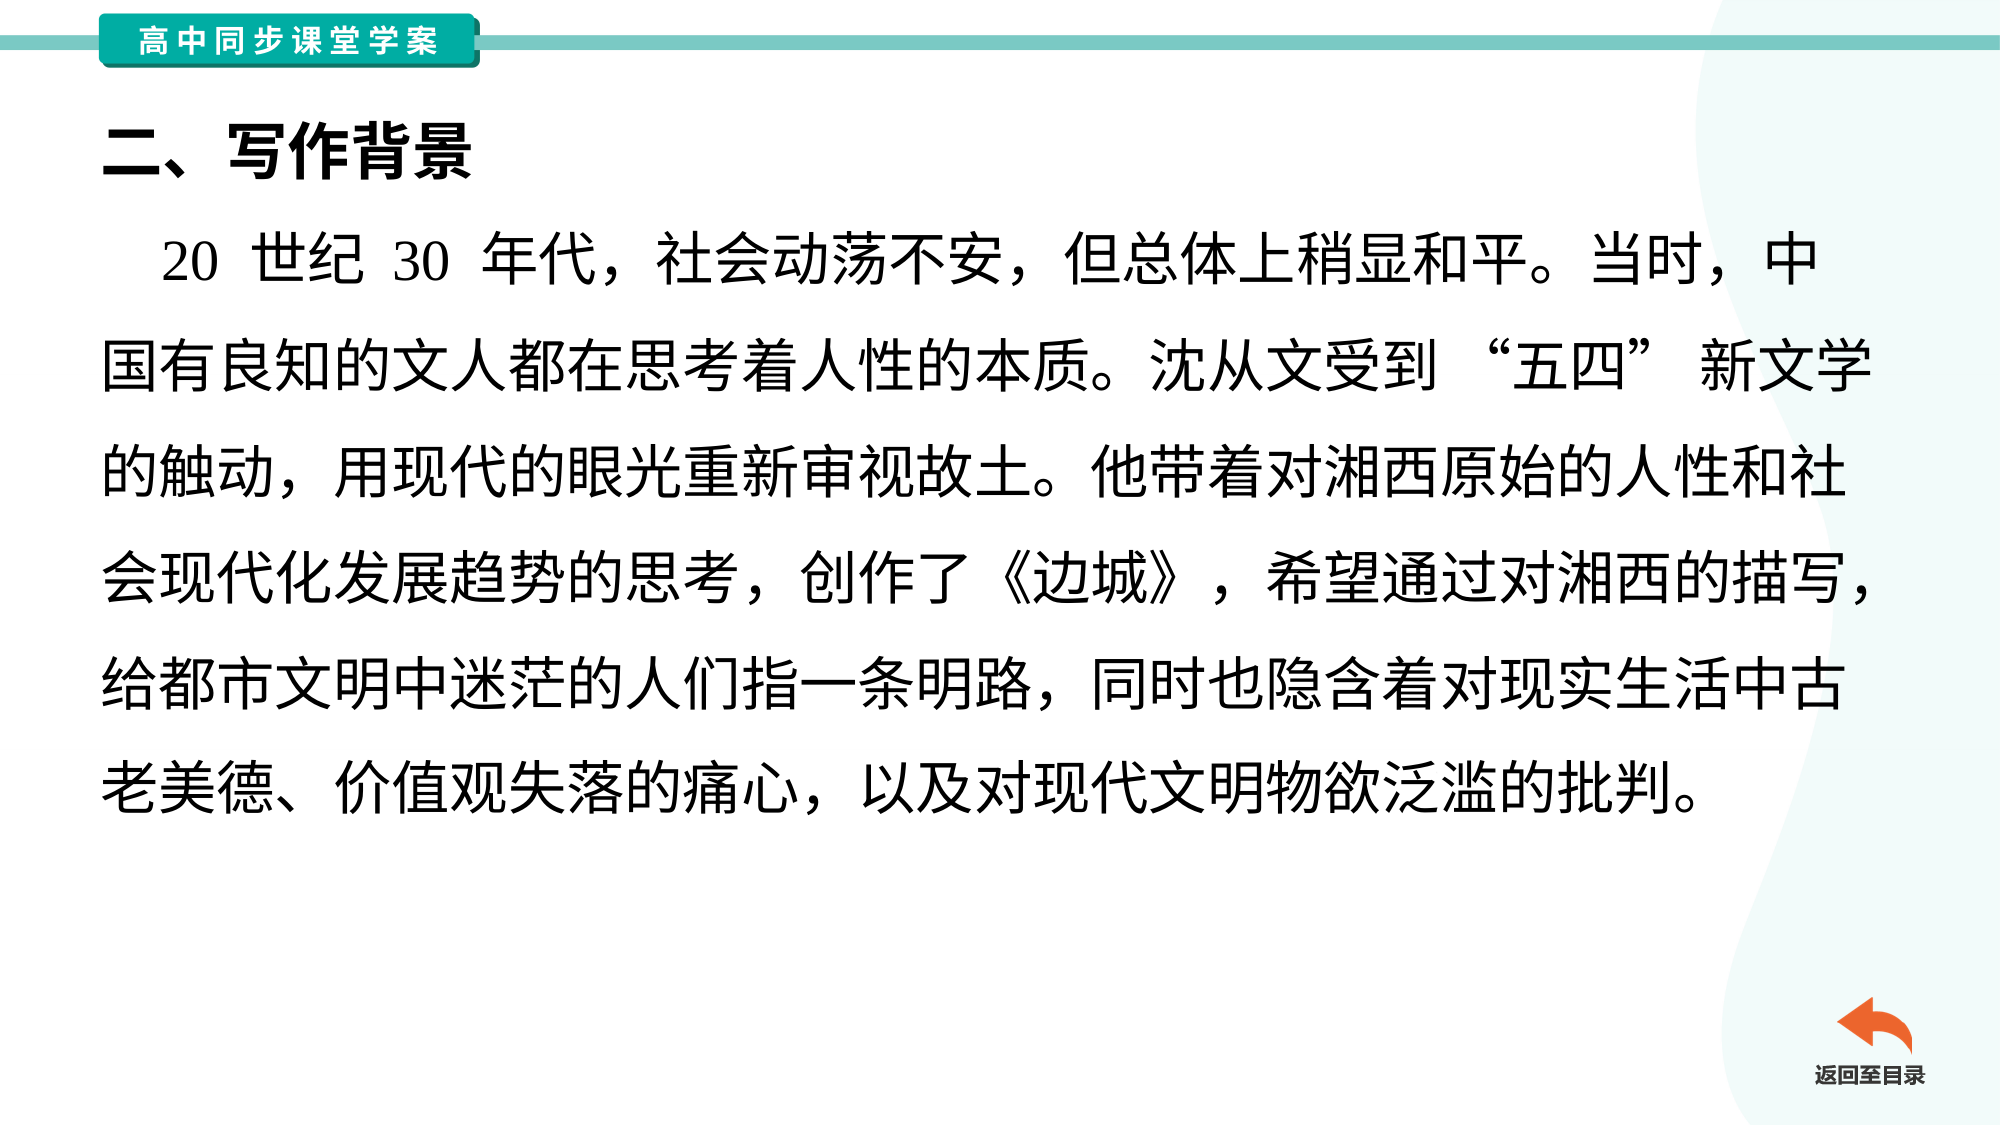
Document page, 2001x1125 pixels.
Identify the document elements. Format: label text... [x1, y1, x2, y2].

text_box 20 世纪 30 年代，社会动荡不安，但总体上稍显和平。当时，中 国有良知的文人都在思考着人性的本质。沈从文受到 “五四” 新文学 的触动，用现代的眼光重新审视故土。他带着对湘西原始的人性和社 会现代化发展趋势的思考，创作了《边城》，希望通过对湘西的描写， 给都市文明中迷茫的人们指一条明路，同时也隐含着对现实生活中古 老美德、价值观失落的痛心，以及对现代文明物欲泛滥的批判。 [100, 186, 1899, 811]
text_box 二、写作背景 [100, 76, 1899, 186]
picture [0, 0, 2000, 1125]
